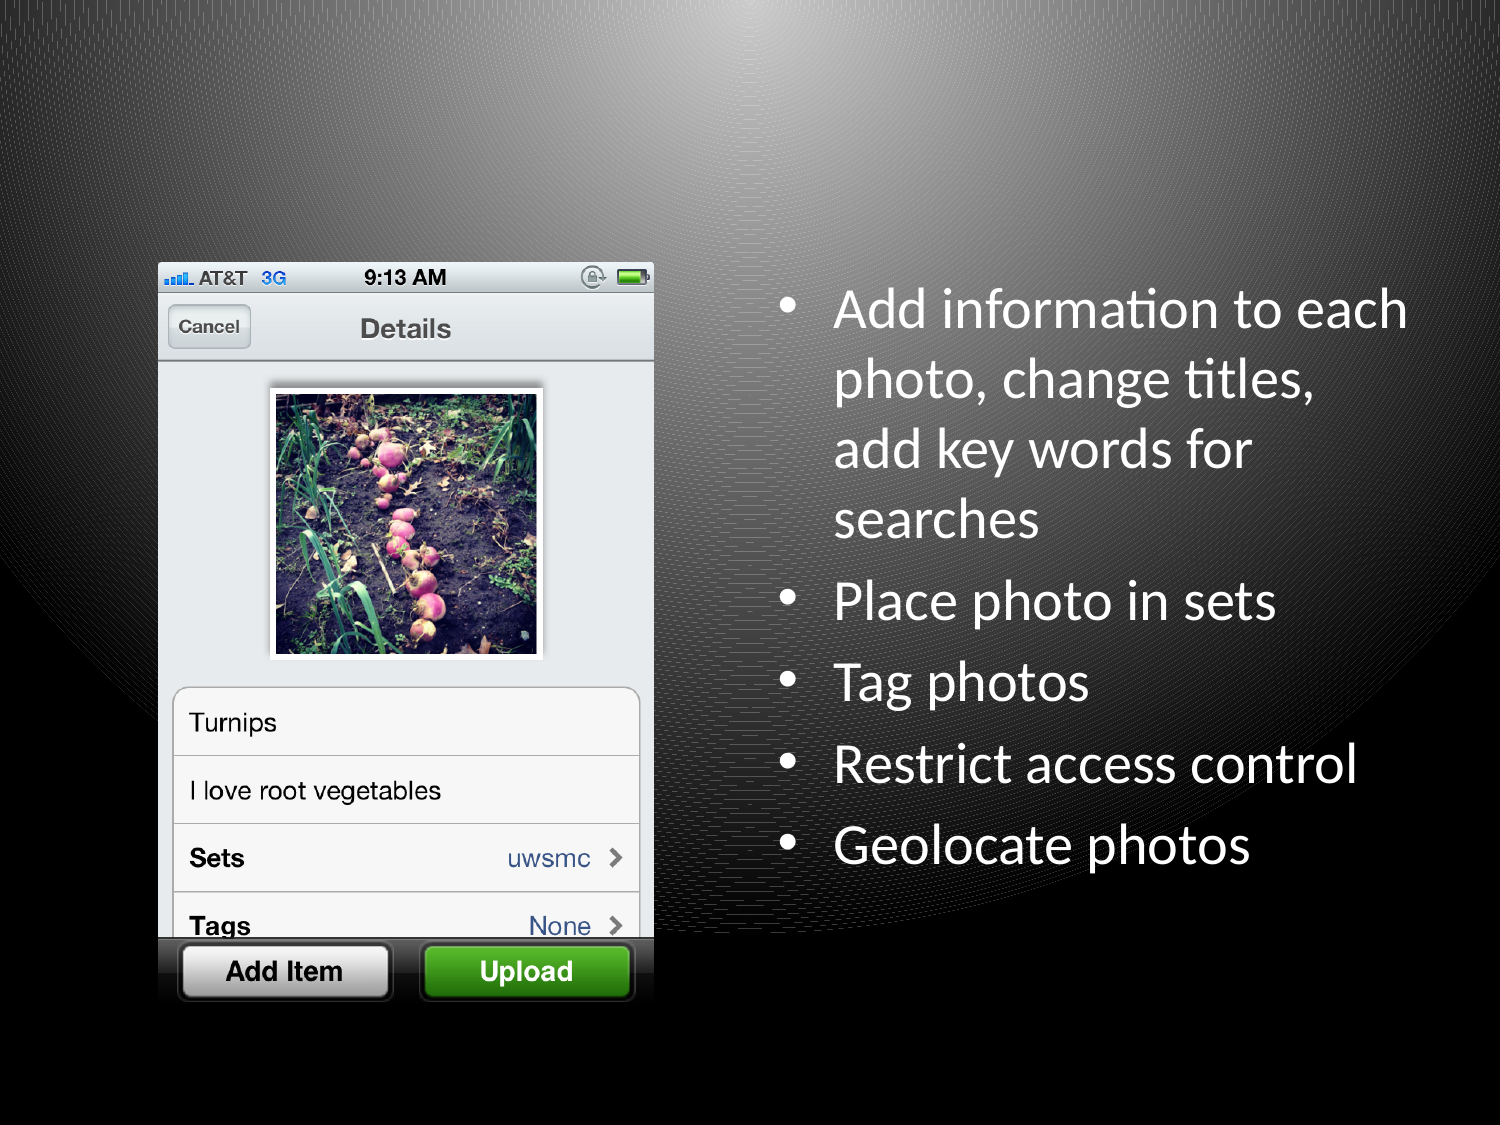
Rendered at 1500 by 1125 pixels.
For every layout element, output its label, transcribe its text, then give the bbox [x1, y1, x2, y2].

list Add information to each photo, change titles, add key words for searches Place photo in sets Tag photos Restrict access control Geolocate photos [762, 262, 1425, 1005]
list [158, 262, 654, 1006]
